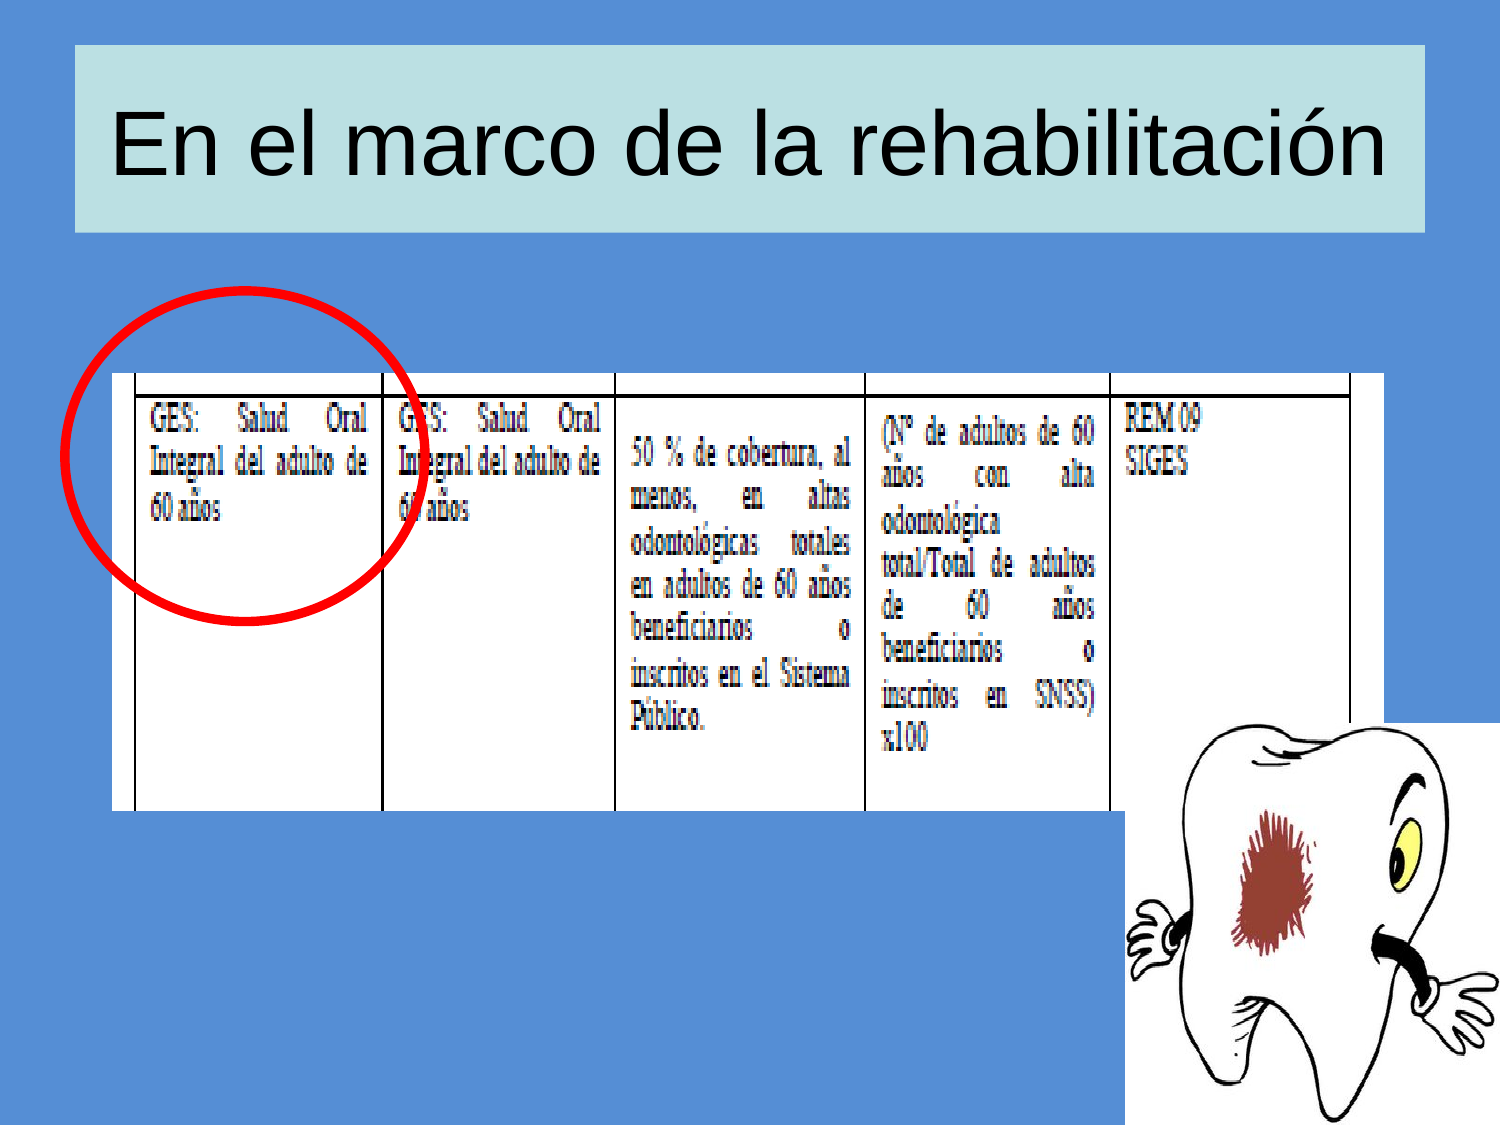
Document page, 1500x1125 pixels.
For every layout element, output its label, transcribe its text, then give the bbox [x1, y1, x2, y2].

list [111, 373, 1385, 811]
text_box [62, 288, 402, 565]
picture [1124, 722, 1500, 1125]
title En el marco de la rehabilitación [74, 44, 1426, 233]
